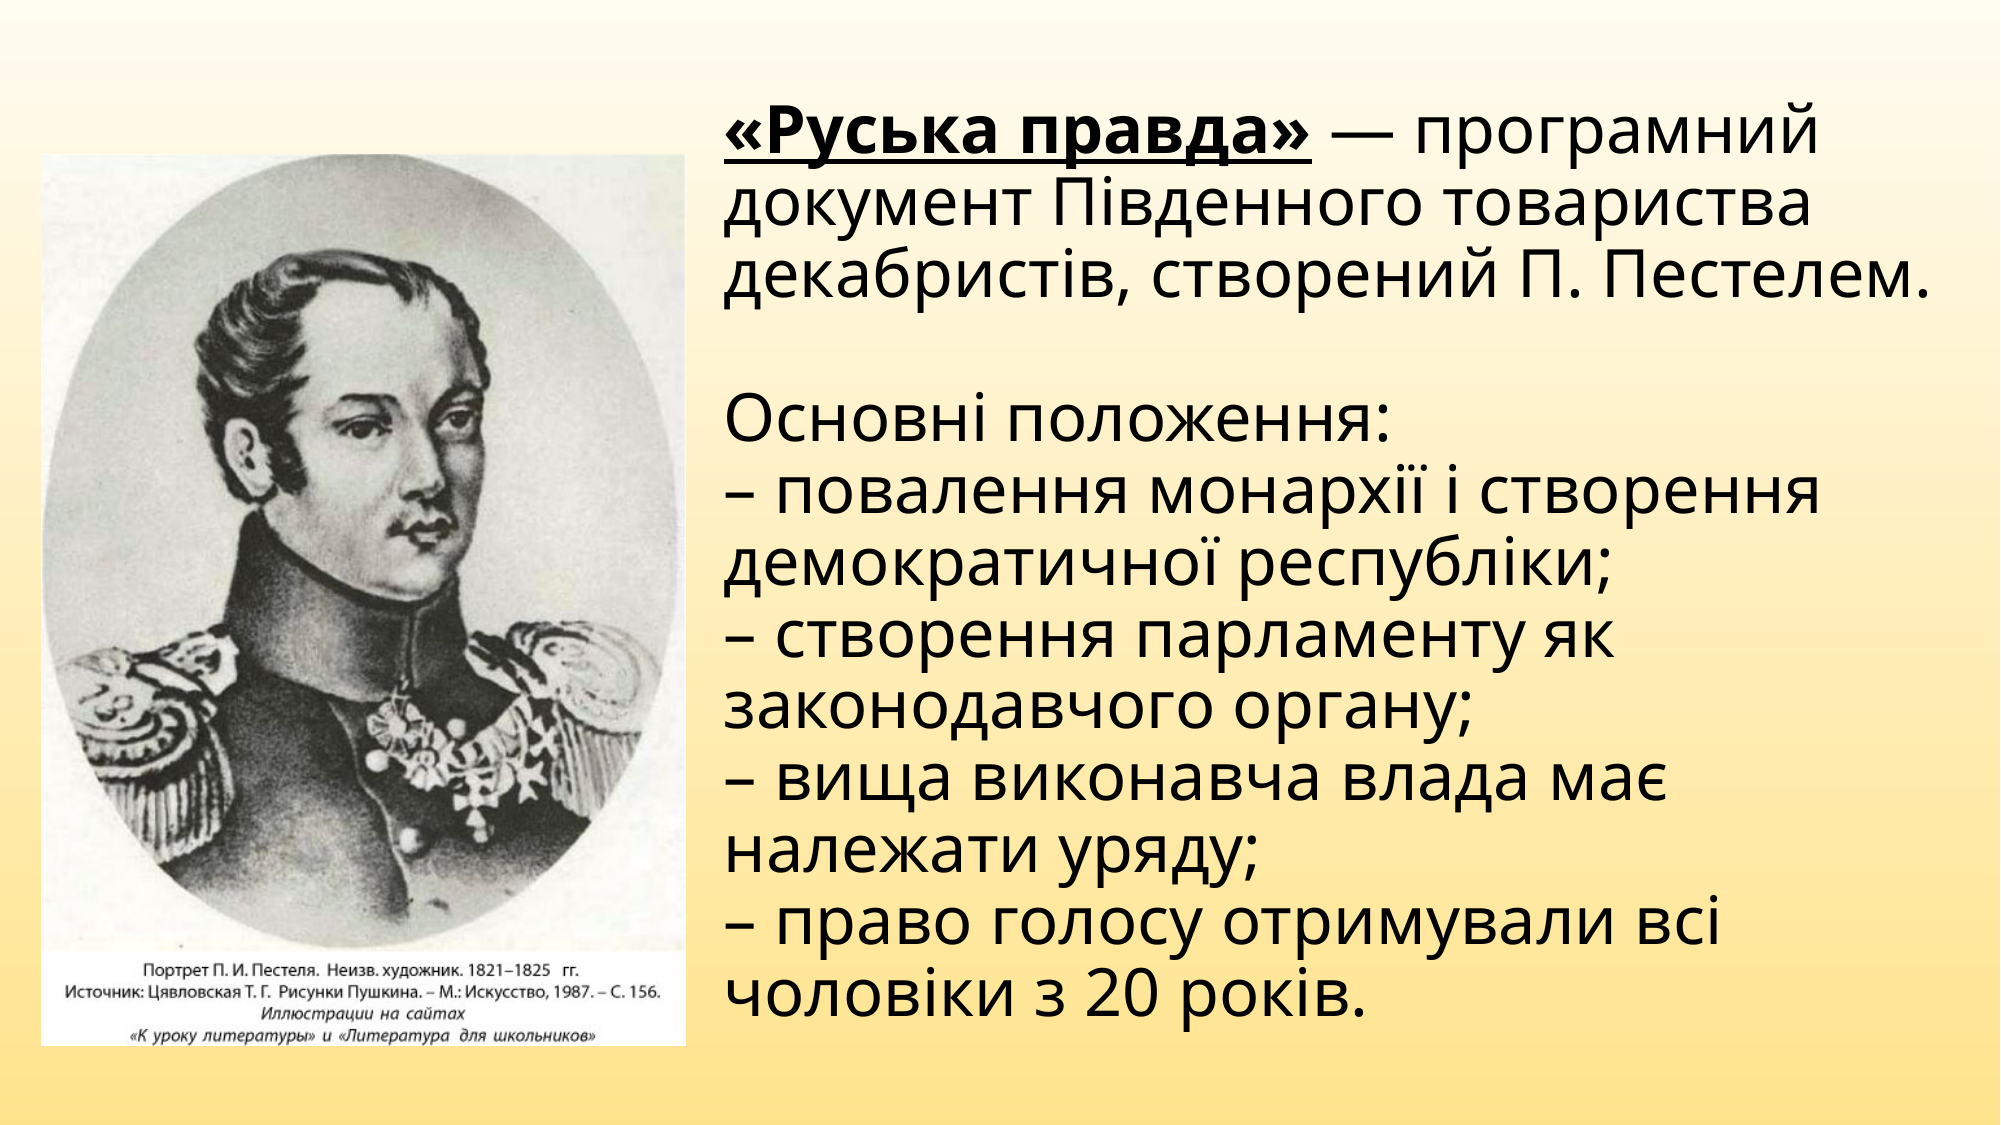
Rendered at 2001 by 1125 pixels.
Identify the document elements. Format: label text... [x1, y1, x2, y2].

picture [41, 154, 686, 1046]
title «Руська правда» — програмний документ Південного товариства декабристів, створений П. Пестелем. Основні положення: – повалення монархії і створення демократичної республіки; – створення парламенту як законодавчого органу; – вища виконавча влада має належати уряду; – право голосу отримували всі чоловіки з 20 років. [708, 37, 1973, 1009]
